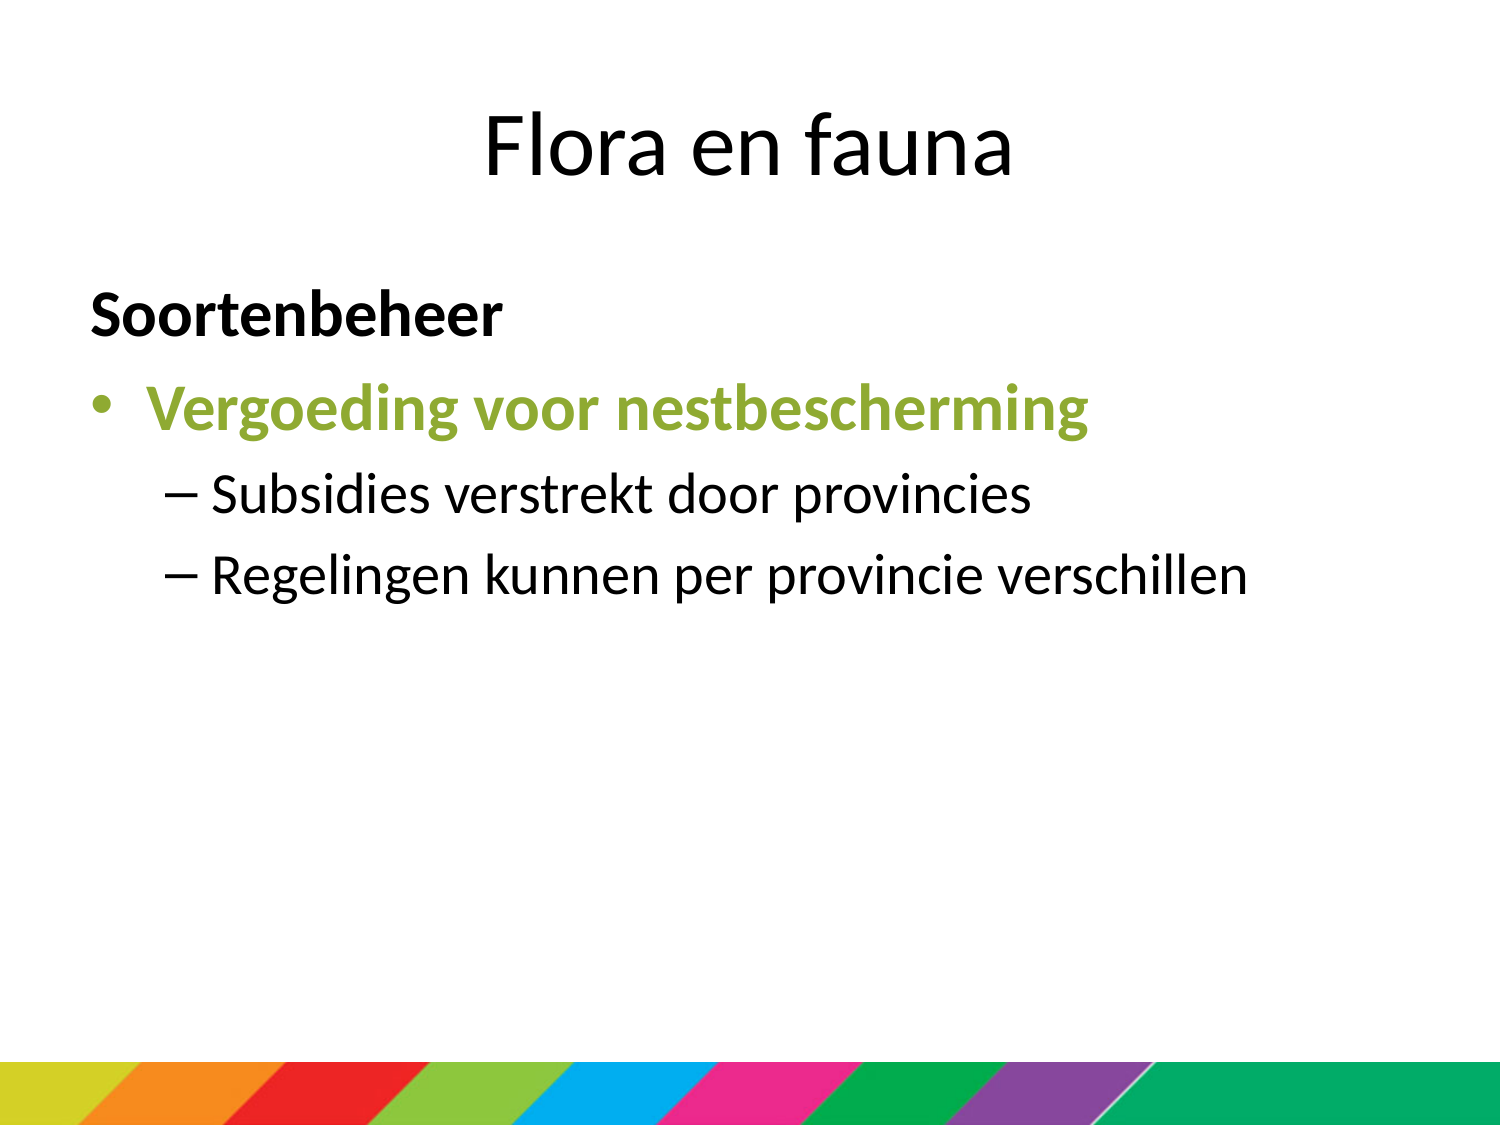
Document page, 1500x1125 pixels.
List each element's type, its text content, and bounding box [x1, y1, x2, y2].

title Flora en fauna [75, 45, 1425, 233]
picture [0, 1062, 574, 1125]
list Soortenbeheer Vergoeding voor nestbescherming Subsidies verstrekt door provincies Regelingen kunnen per provincie verschillen [75, 262, 1425, 1005]
picture [656, 1062, 1500, 1125]
